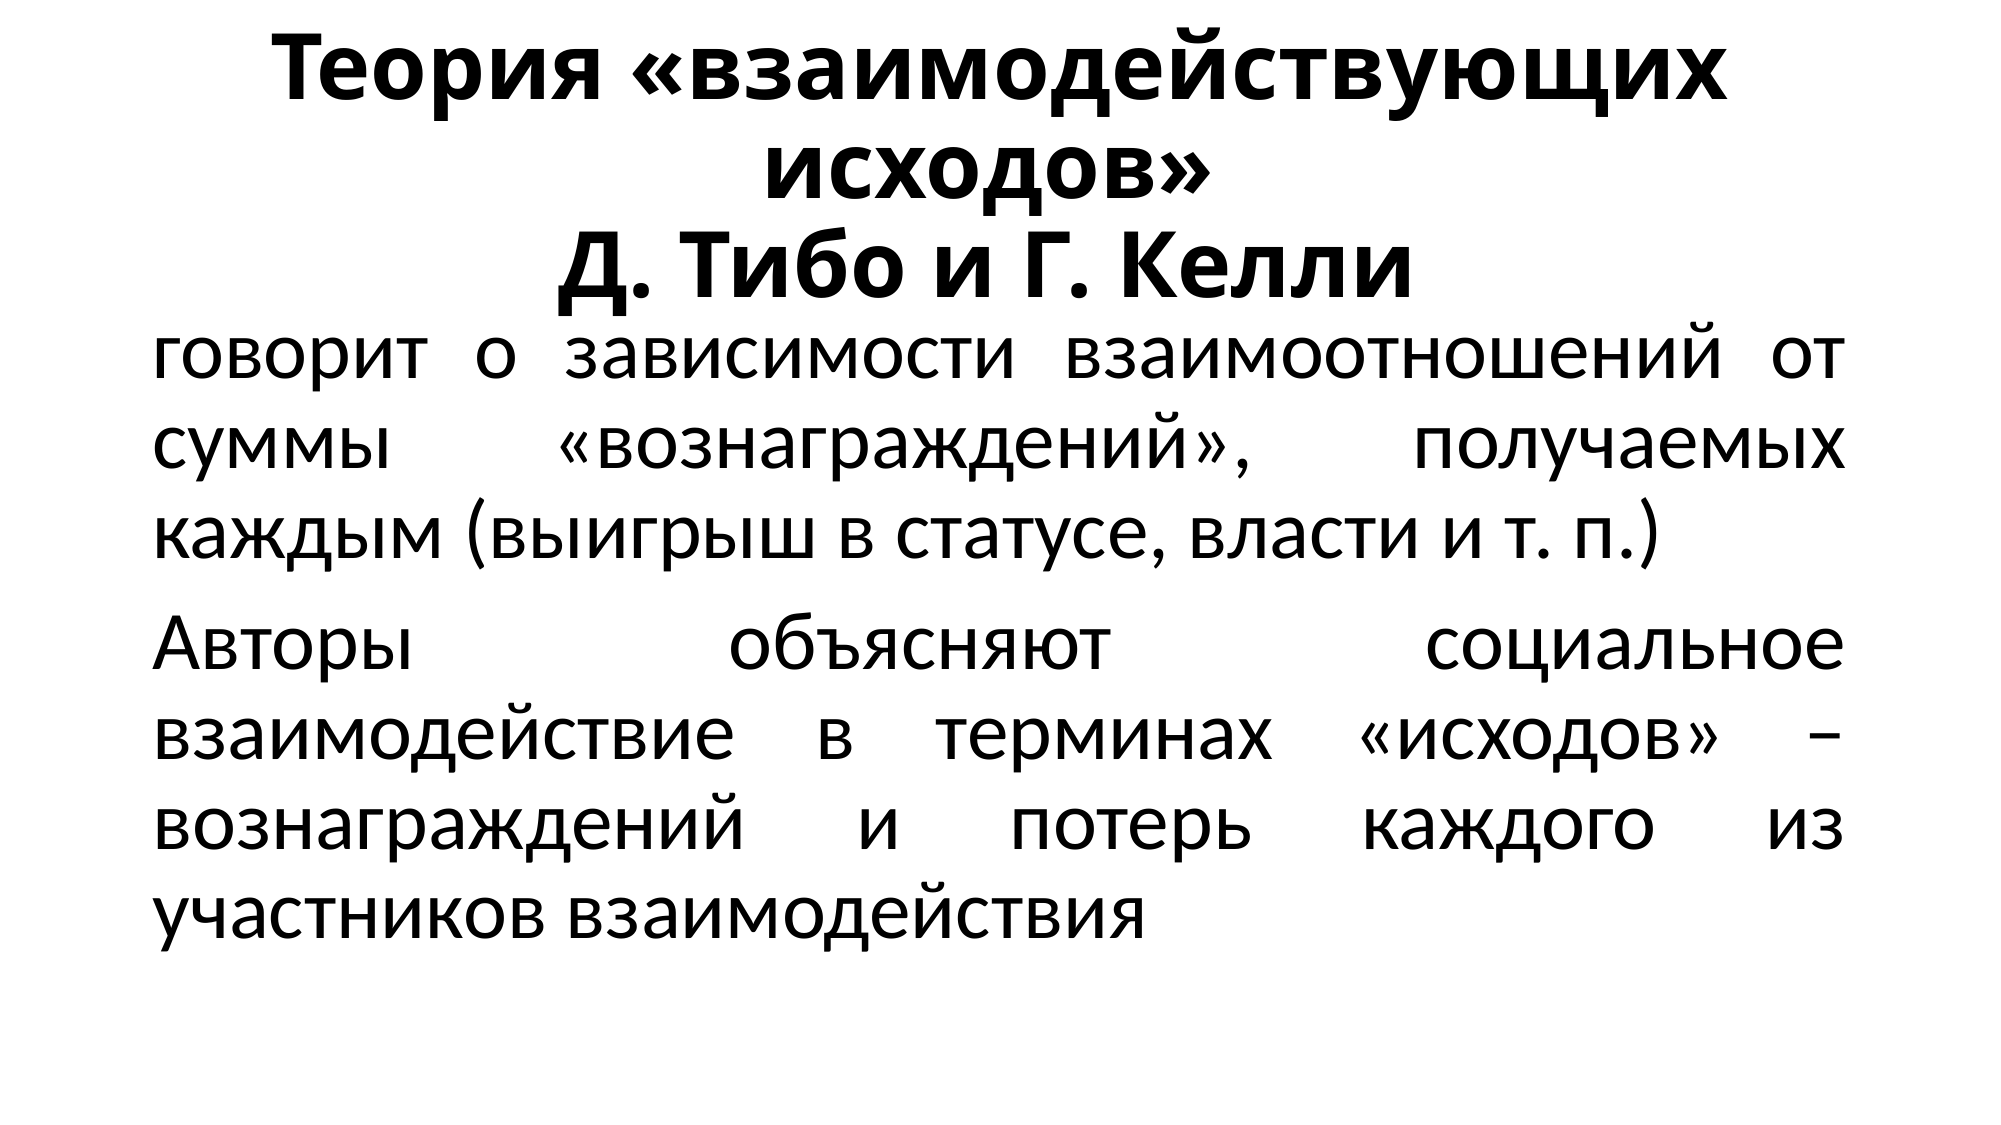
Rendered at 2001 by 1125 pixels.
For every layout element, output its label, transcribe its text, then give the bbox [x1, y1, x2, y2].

title Теория «взаимодействующих исходов» Д. Тибо и Г. Келли [137, 59, 1863, 278]
list говорит о зависимости взаимоотношений от суммы «вознаграждений», получаемых каждым (выигрыш в статусе, власти и т. п.) Авторы объясняют социальное взаимодействие в терминах «исходов» – вознаграждений и потерь каждого из участников взаимодействия [137, 299, 1863, 1014]
